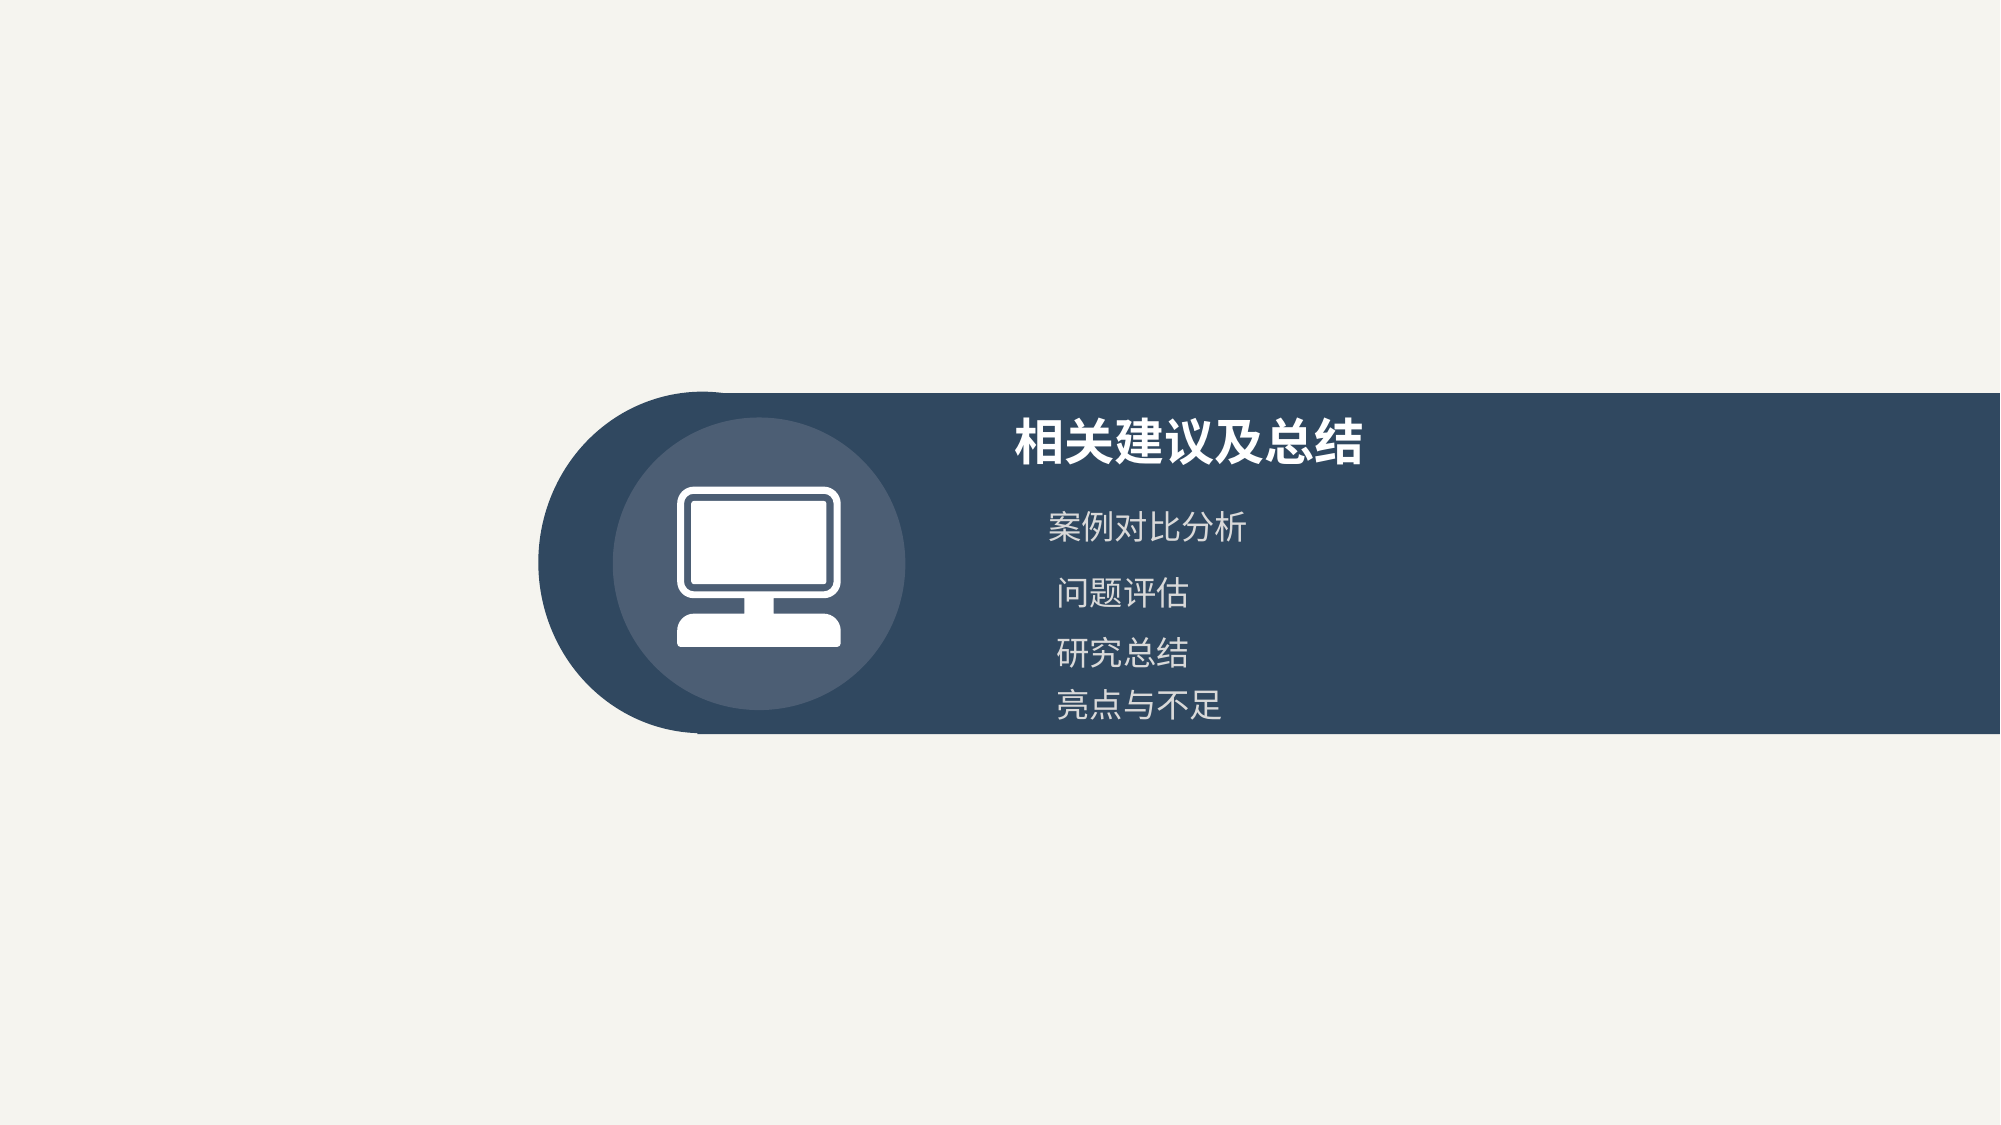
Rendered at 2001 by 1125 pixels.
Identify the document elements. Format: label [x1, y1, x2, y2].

text_box [612, 417, 906, 711]
text_box [538, 391, 2000, 735]
